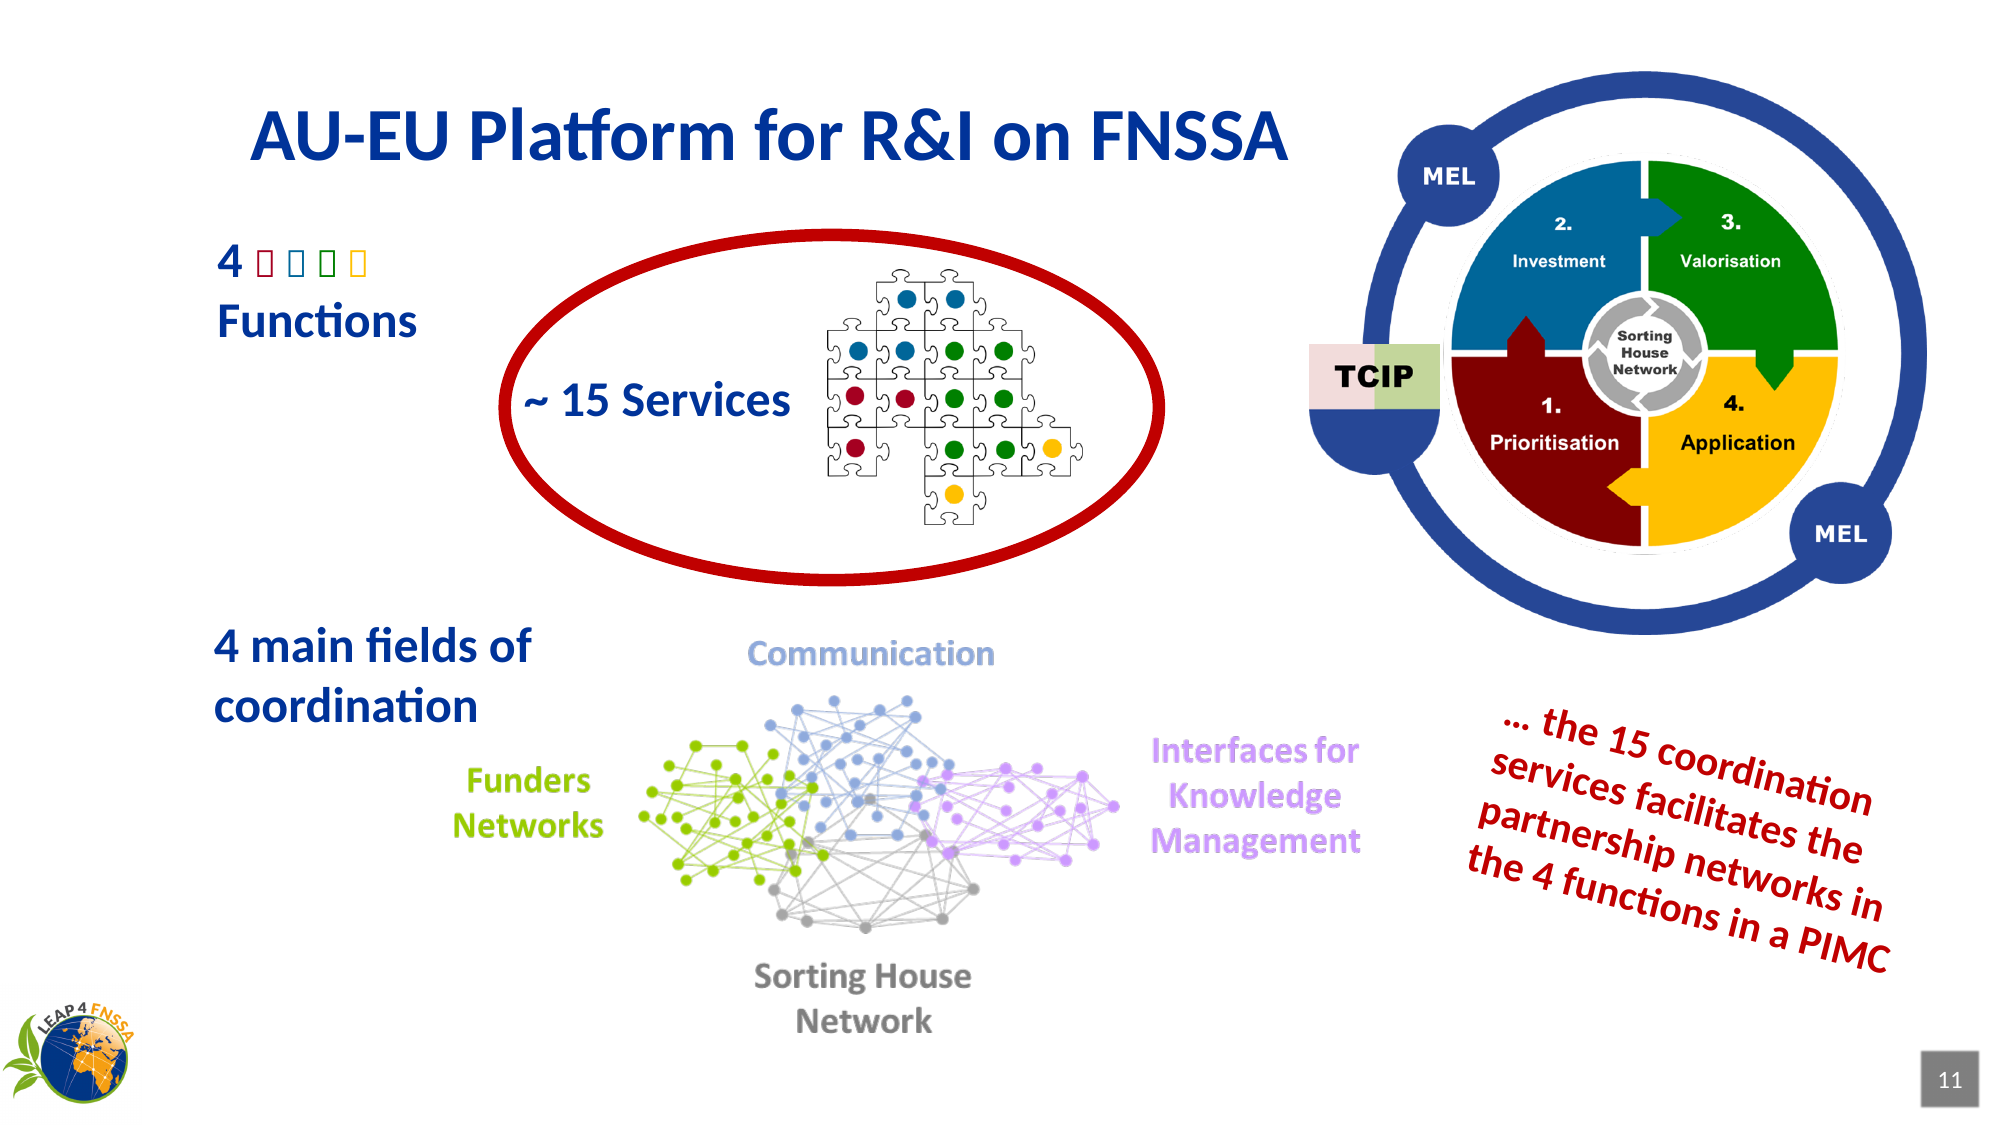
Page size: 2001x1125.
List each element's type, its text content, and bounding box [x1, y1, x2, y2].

picture [827, 269, 1083, 526]
text_box 4     Functions [202, 220, 449, 356]
text_box ~ 15 Services [498, 359, 516, 434]
text_box 4 main fields of coordination [198, 604, 563, 740]
text_box [1083, 295, 1160, 520]
picture [0, 983, 142, 1125]
picture [418, 71, 1927, 1066]
text_box [503, 233, 1072, 582]
text_box AU-EU Platform for R&I on FNSSA [149, 77, 1309, 183]
text_box … the 15 coordination services facilitates the partnership networks in the 4 functions in a PIMC [1446, 673, 1982, 1004]
